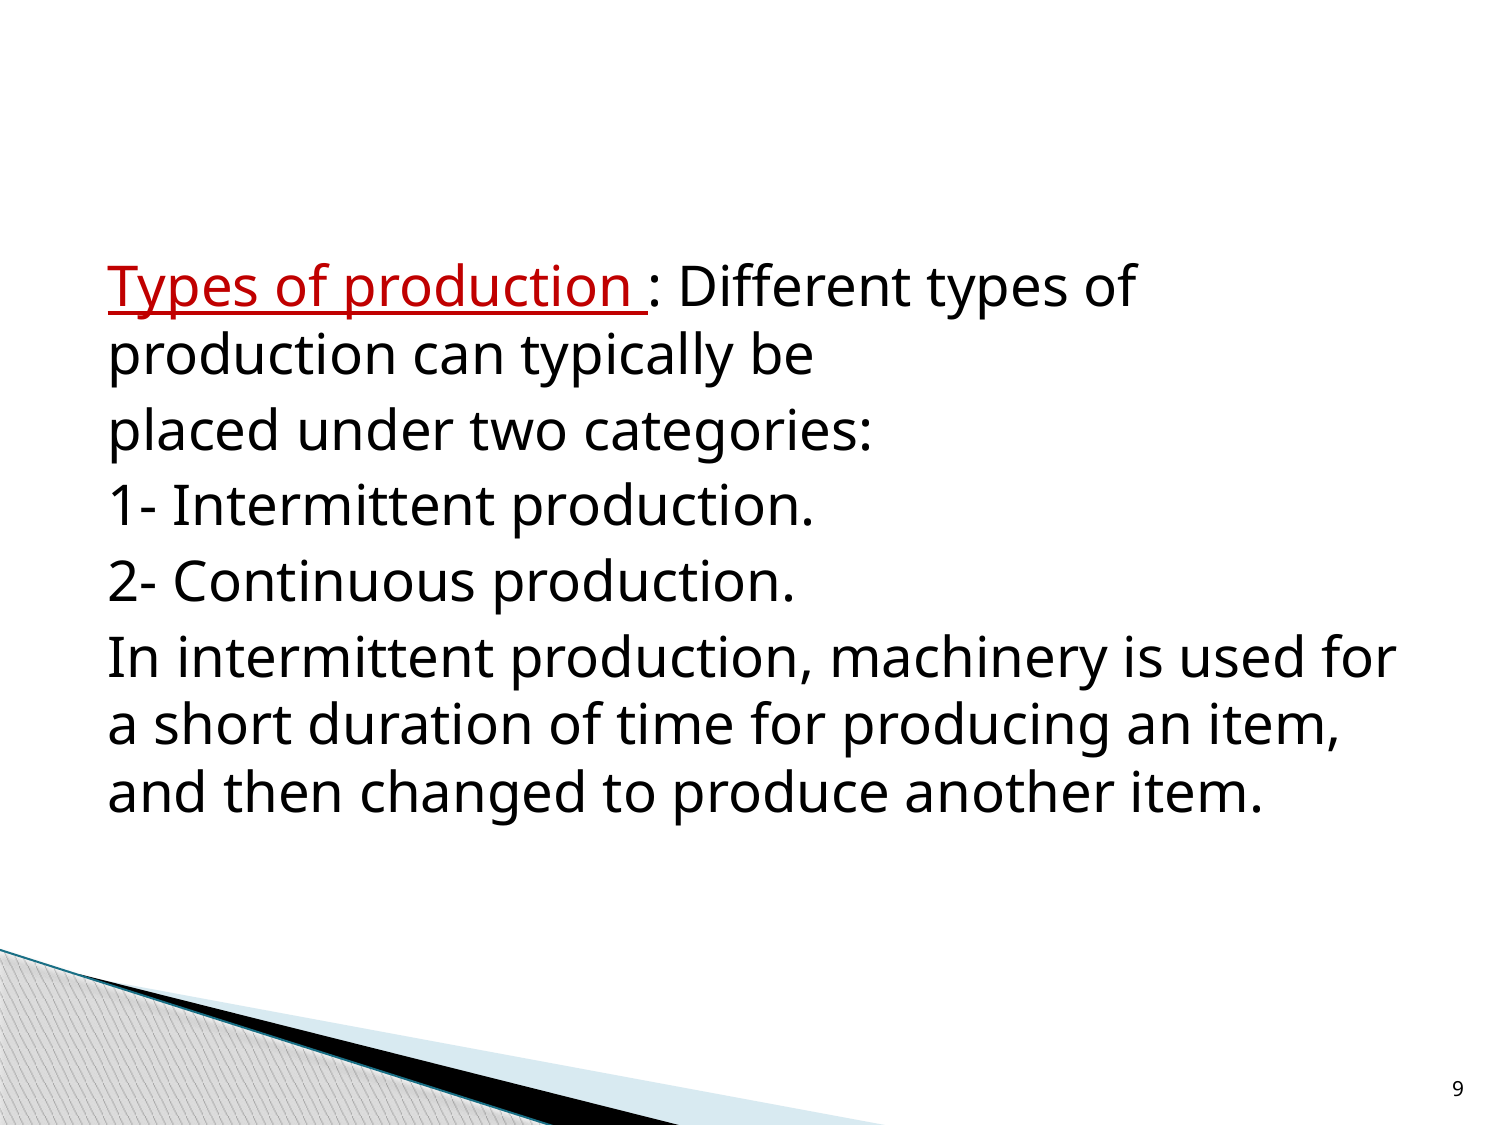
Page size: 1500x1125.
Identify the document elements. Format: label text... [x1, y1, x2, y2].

list Types of production : Different types of production can typically be placed under two categories: 1- Intermittent production. 2- Continuous production. In intermittent production, machinery is used for a short duration of time for producing an item, and then changed to produce another item. [75, 243, 1425, 986]
slide_number 9 [1418, 1051, 1479, 1112]
